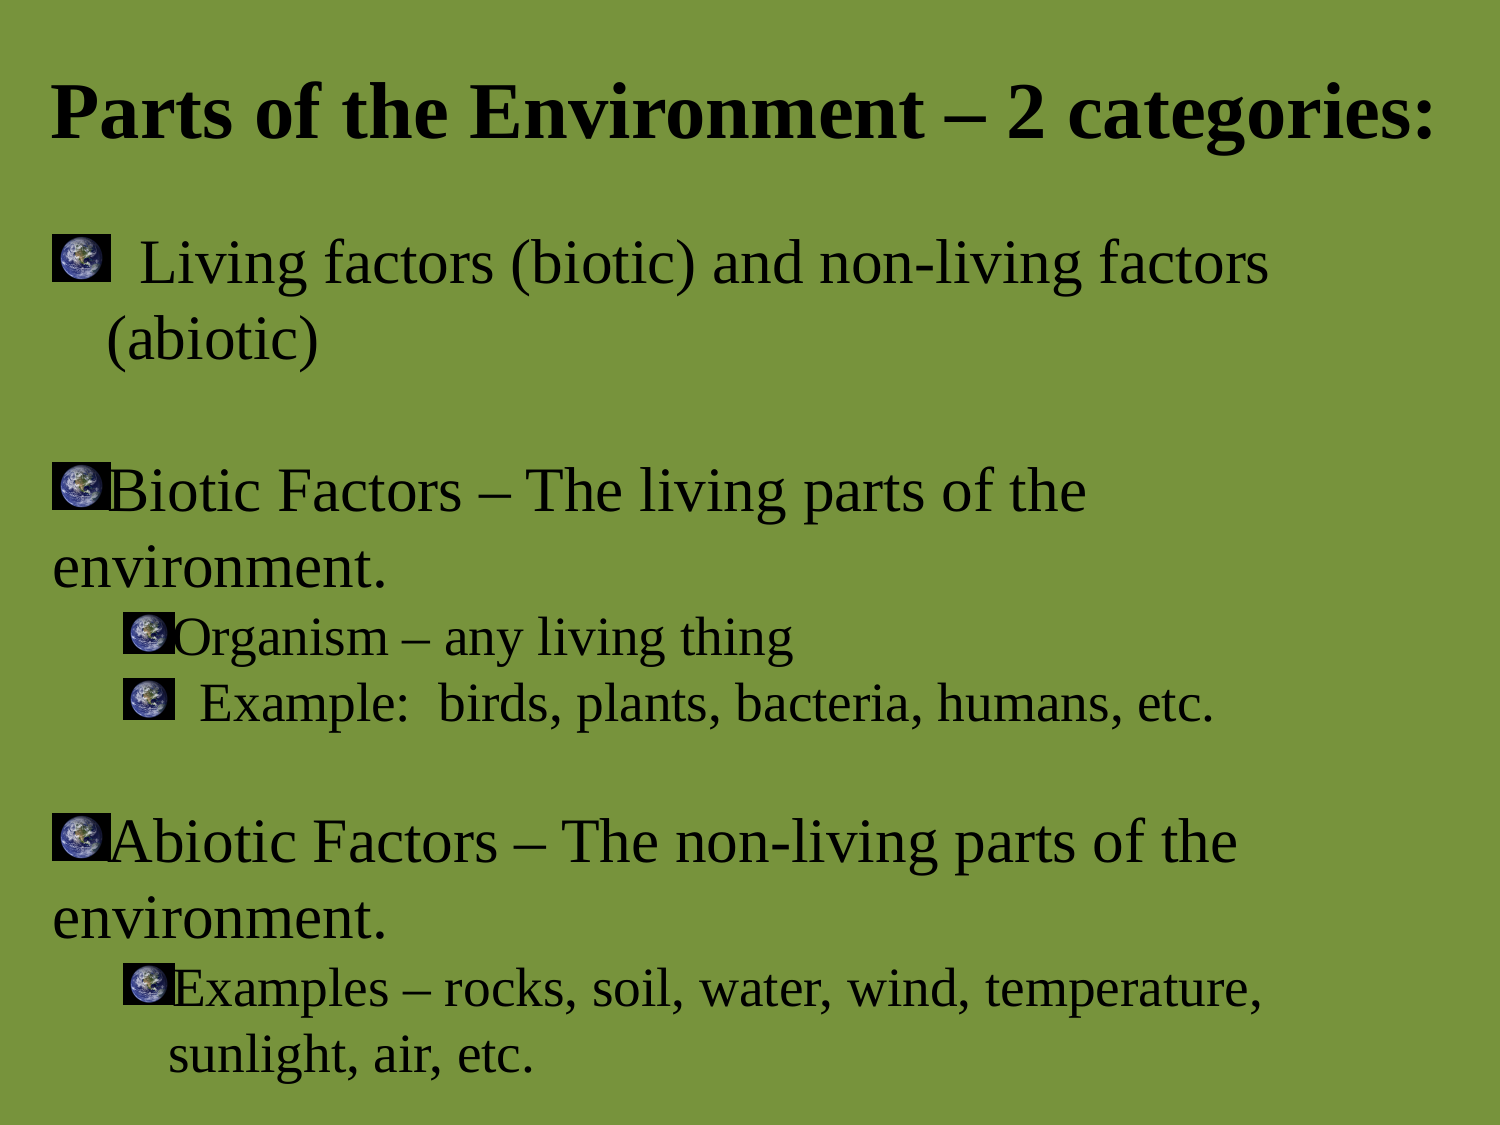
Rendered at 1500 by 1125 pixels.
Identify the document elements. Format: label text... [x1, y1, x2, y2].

picture [123, 678, 165, 720]
picture [52, 813, 100, 861]
picture [52, 462, 100, 510]
title Parts of the Environment – 2 categories: [24, 12, 1488, 200]
list Living factors (biotic) and non-living factors (abiotic) Biotic Factors – The living parts of the environment. Organism – any living thing Example: birds, plants, bacteria, humans, etc. Abiotic Factors – The non-living parts of the environment. Examples – rocks, soil, water, wind, temperature, sunlight, air, etc. [37, 212, 1463, 1100]
picture [123, 612, 165, 654]
picture [123, 963, 165, 1005]
picture [52, 234, 100, 282]
